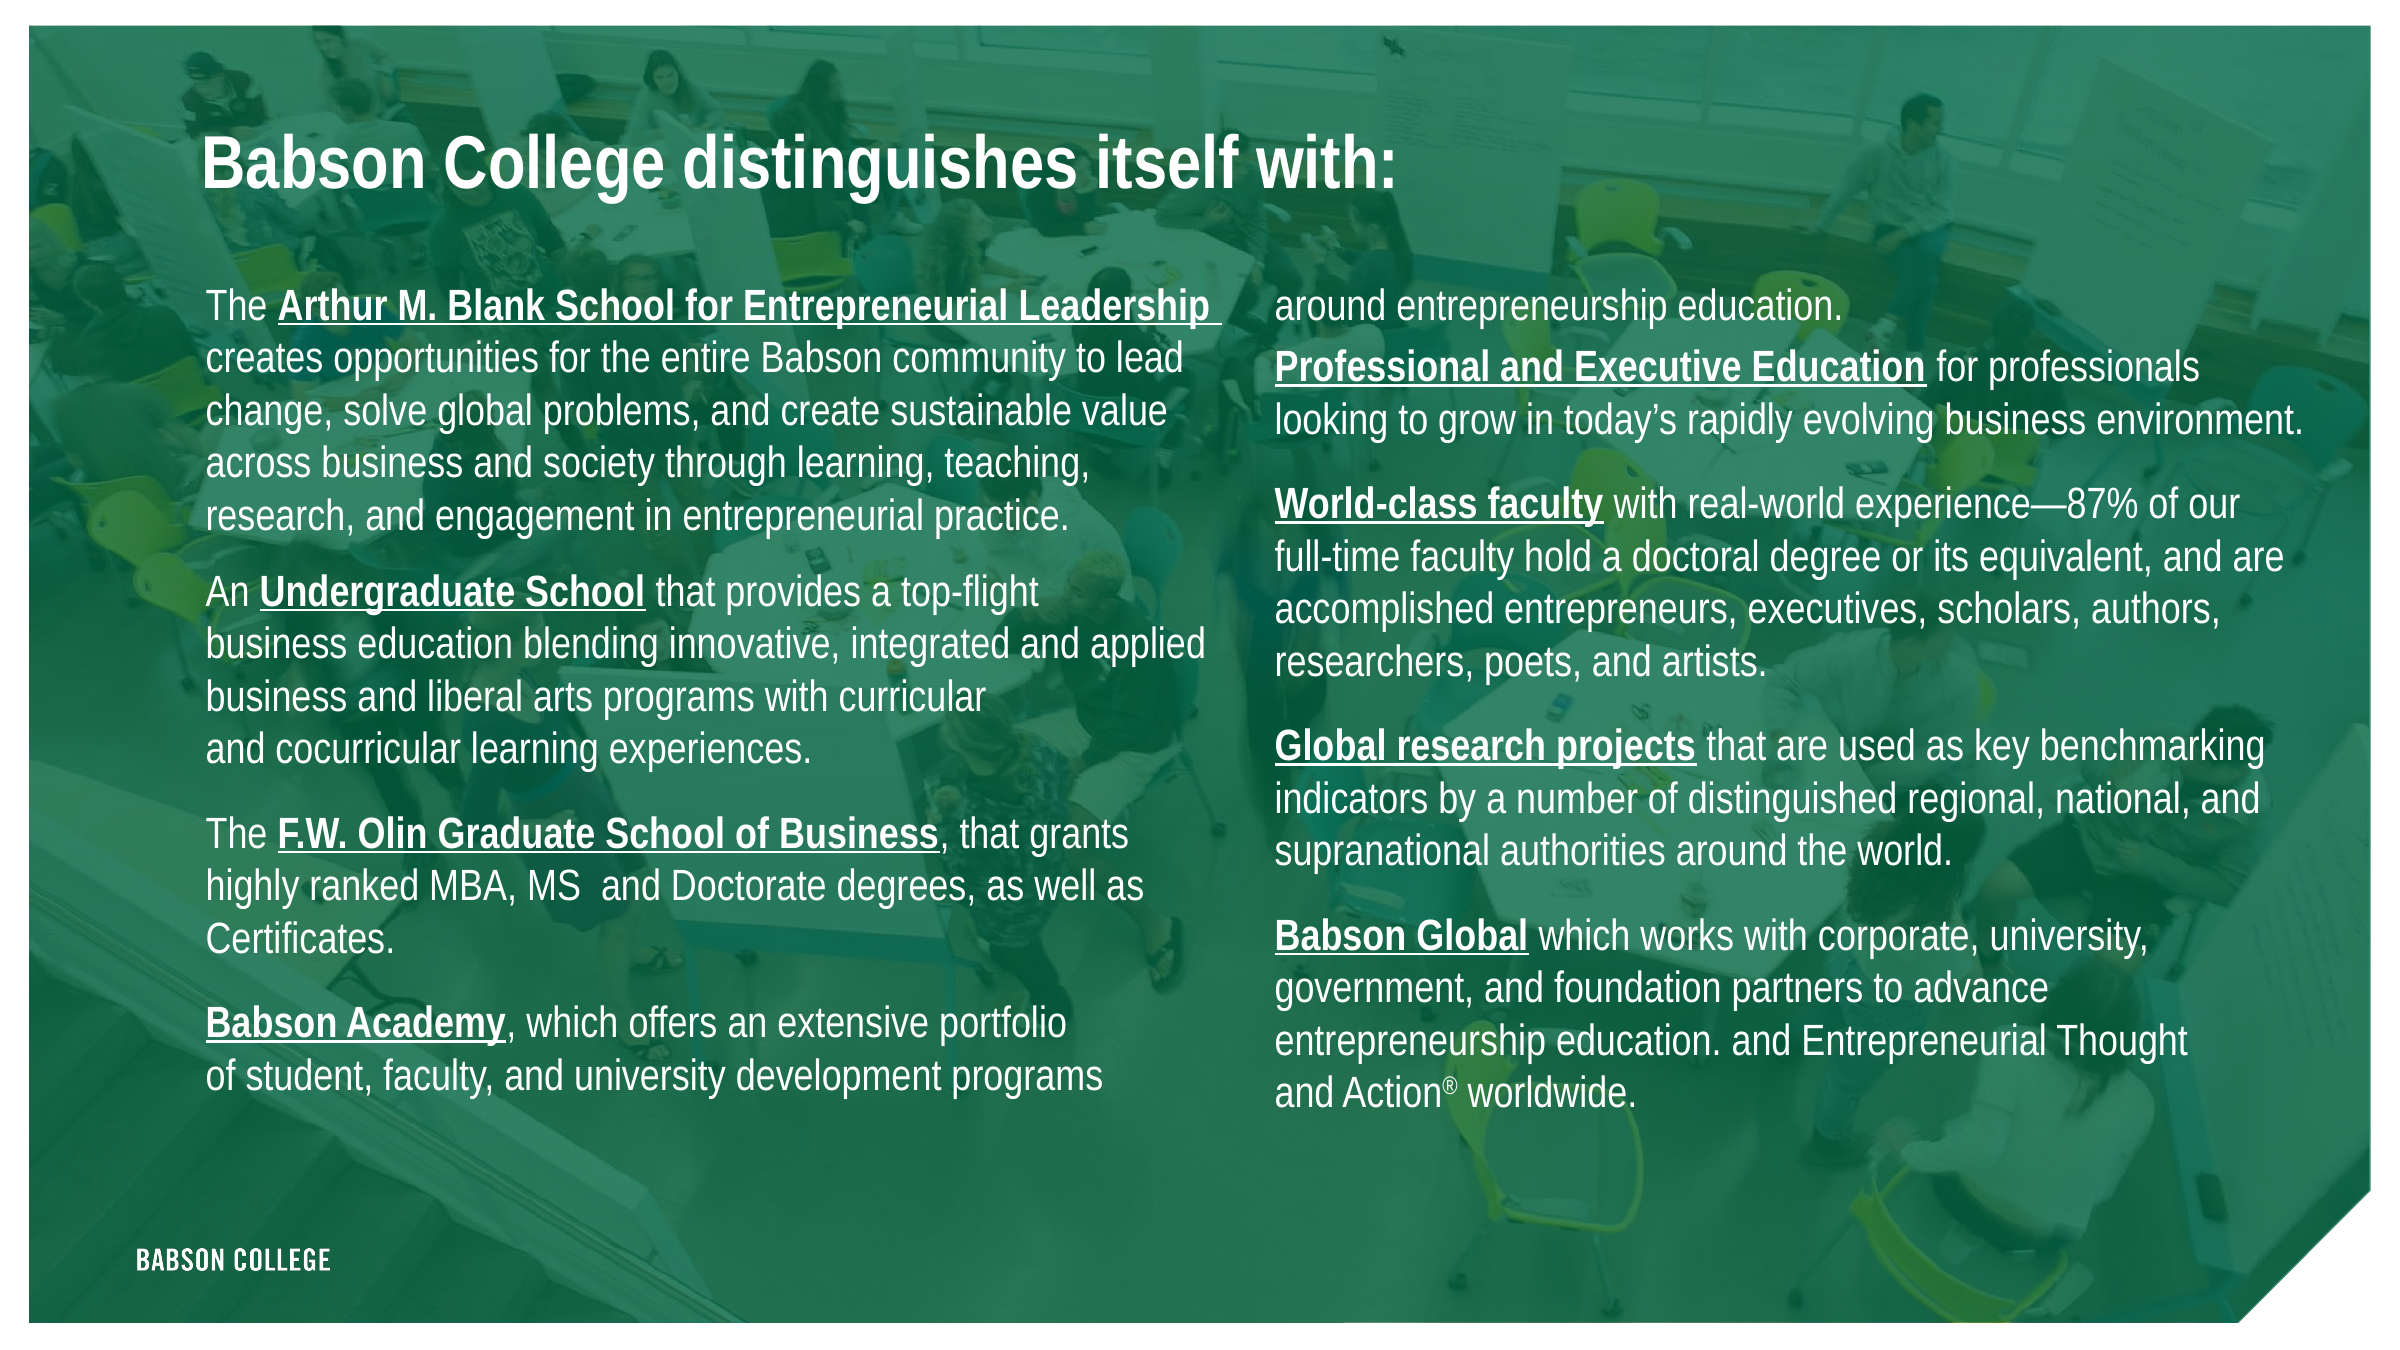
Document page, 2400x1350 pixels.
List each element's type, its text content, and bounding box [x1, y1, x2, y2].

list Babson College distinguishes itself with: [180, 103, 2244, 266]
text_box The Arthur M. Blank School for Entrepreneurial Leadership creates opportunities for the entire Babson community to lead change, solve global problems, and create sustainable value across business and society through learning, teaching, research, and engagement in entrepreneurial practice. An Undergraduate School that provides a top-flight business education blending innovative, integrated and applied business and liberal arts programs with curricular and cocurricular learning experiences. The F.W. Olin Graduate School of Business, that grants highly ranked MBA, MS and Doctorate degrees, as well as Certificates. Babson Academy, which offers an extensive portfolio of student, faculty, and university development programs around entrepreneurship education. Professional and Executive Education for professionals looking to grow in today’s rapidly evolving business environment. World-class faculty with real-world experience—87% of our full-time faculty hold a doctoral degree or its equivalent, and are accomplished entrepreneurs, executives, scholars, authors, researchers, poets, and artists. Global research projects that are used as key benchmarking indicators by a number of distinguished regional, national, and supranational authorities around the world. Babson Global which works with corporate, university, government, and foundation partners to advance entrepreneurship education. and Entrepreneurial Thought and Action® worldwide. [184, 265, 2328, 1100]
picture [136, 1248, 331, 1271]
